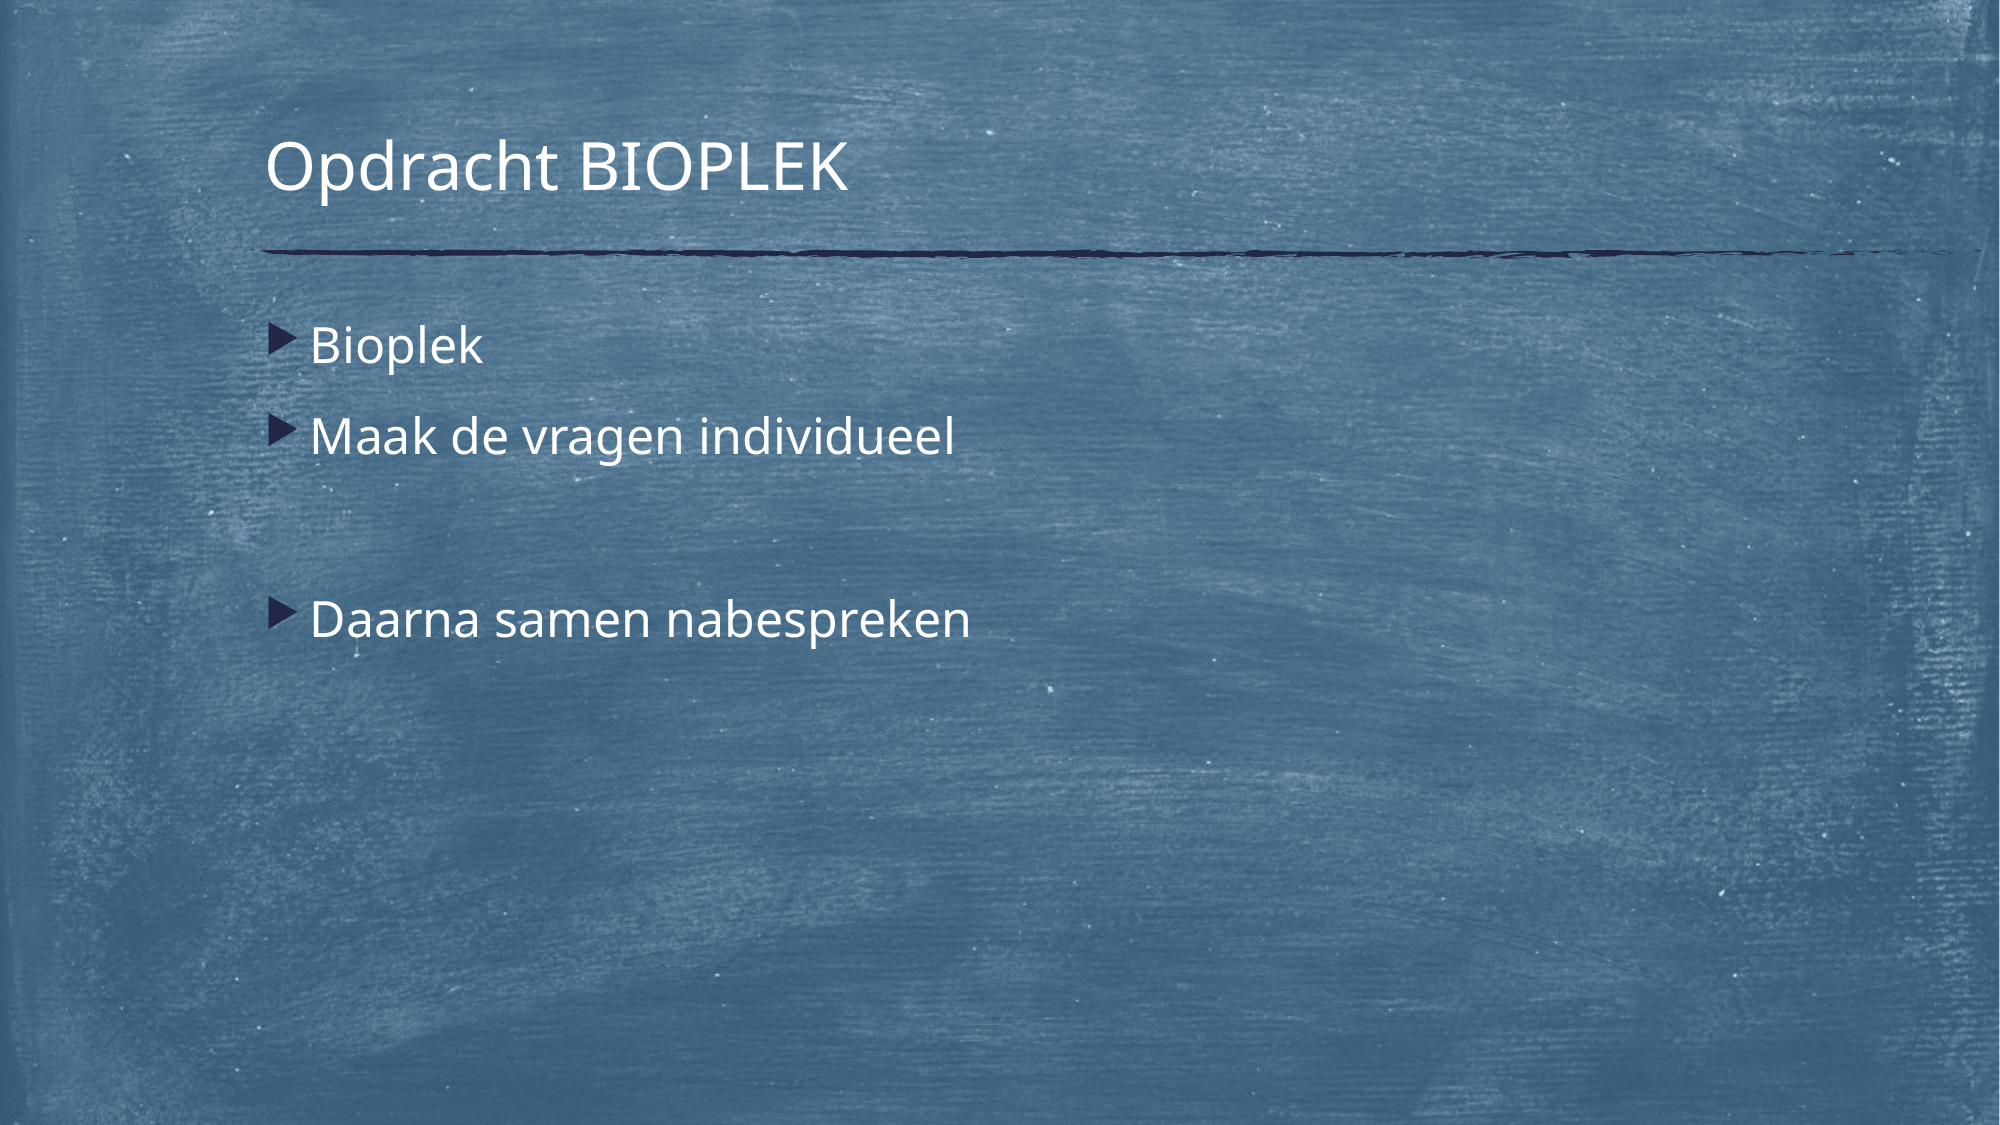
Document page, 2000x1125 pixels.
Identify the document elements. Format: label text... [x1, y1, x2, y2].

title Opdracht BIOPLEK [249, 45, 1750, 213]
list Bioplek Maak de vragen individueel Daarna samen nabespreken [249, 312, 1750, 1013]
